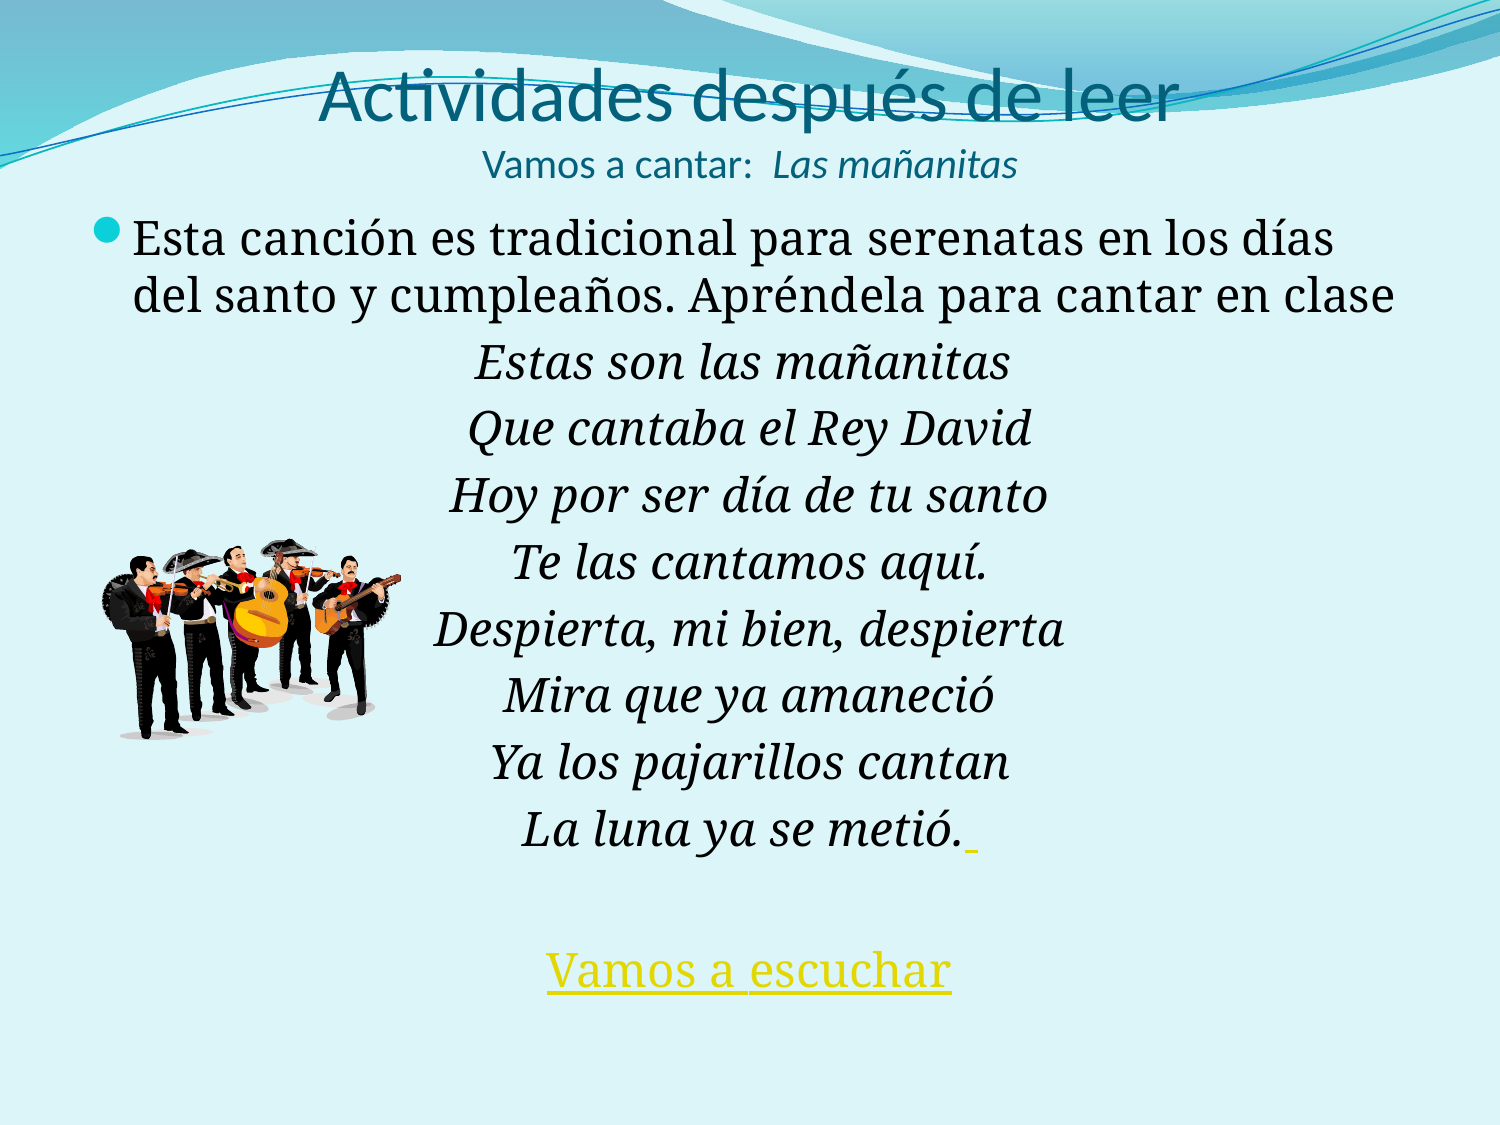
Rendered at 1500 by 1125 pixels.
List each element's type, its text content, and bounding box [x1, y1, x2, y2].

list Esta canción es tradicional para serenatas en los días del santo y cumpleaños. Apréndela para cantar en clase Estas son las mañanitas Que cantaba el Rey David Hoy por ser día de tu santo Te las cantamos aquí. Despierta, mi bien, despierta Mira que ya amaneció Ya los pajarillos cantan La luna ya se metió. Vamos a escuchar [74, 199, 1426, 1038]
title Actividades después de leer Vamos a cantar: Las mañanitas [74, 37, 1426, 188]
picture [99, 537, 403, 742]
